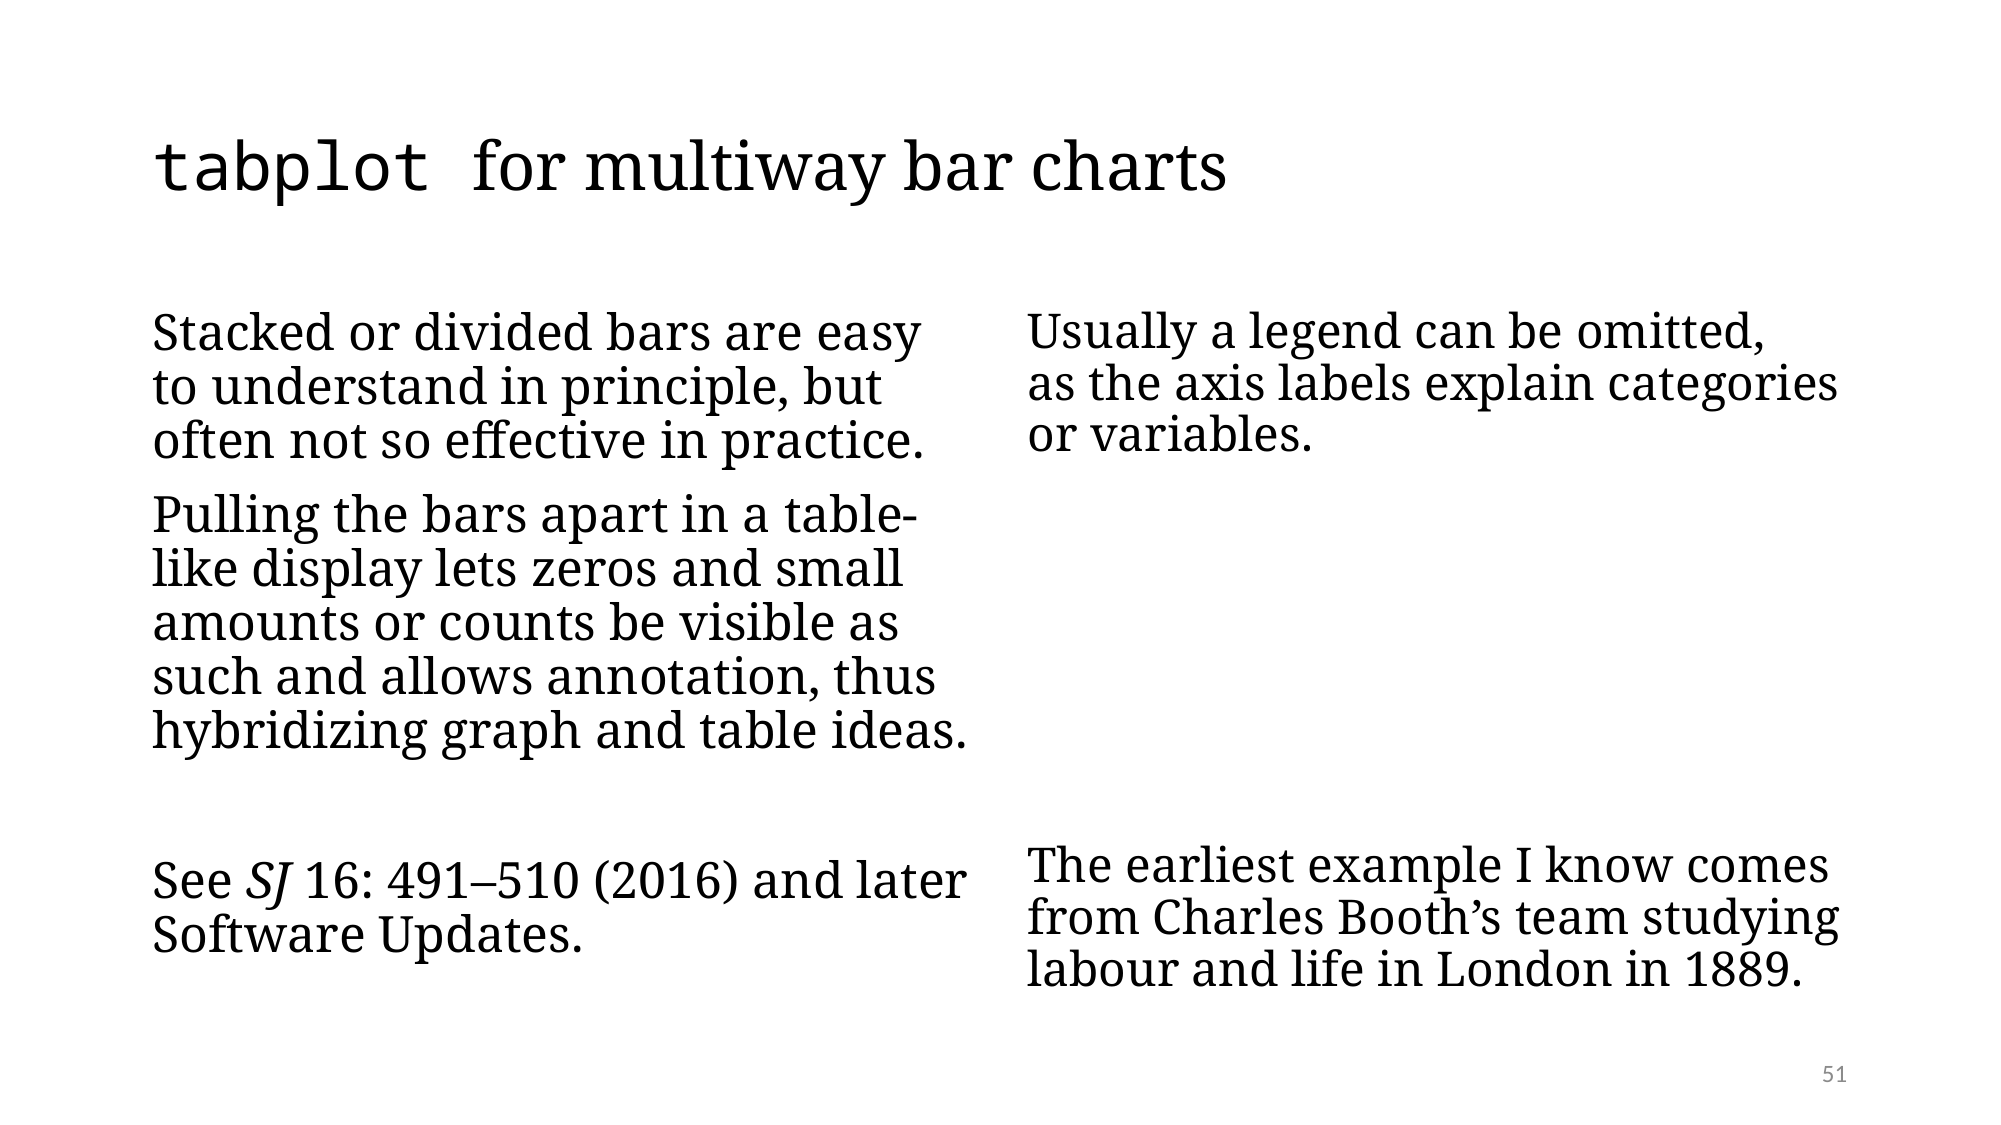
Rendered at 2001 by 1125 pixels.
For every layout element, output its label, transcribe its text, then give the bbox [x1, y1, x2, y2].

list Stacked or divided bars are easy to understand in principle, but often not so effective in practice. Pulling the bars apart in a table-like display lets zeros and small amounts or counts be visible as such and allows annotation, thus hybridizing graph and table ideas. See SJ 16: 491–510 (2016) and later Software Updates. [137, 299, 988, 1014]
list Usually a legend can be omitted, as the axis labels explain categories or variables. The earliest example I know comes from Charles Booth’s team studying labour and life in London in 1889. [1012, 299, 1863, 1014]
title tabplot for multiway bar charts [137, 59, 1863, 278]
slide_number 51 [1412, 1042, 1863, 1103]
